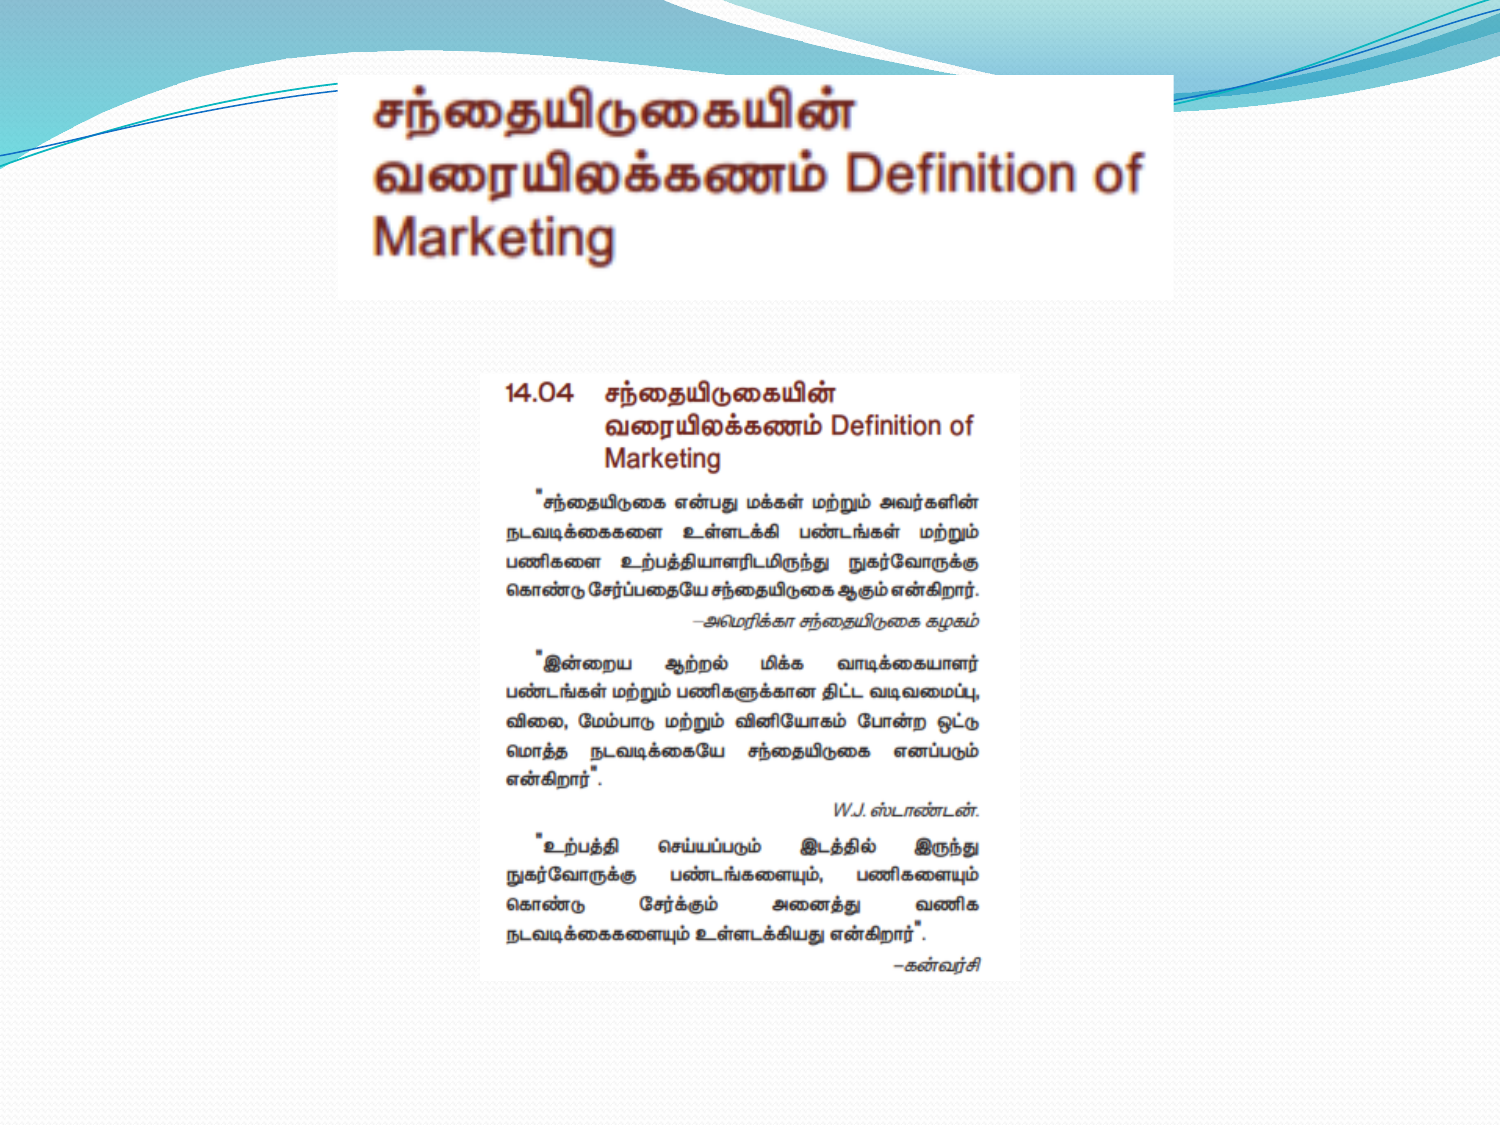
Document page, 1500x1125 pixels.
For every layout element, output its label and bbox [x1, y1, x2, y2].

picture [337, 74, 1174, 301]
list [480, 374, 1020, 981]
